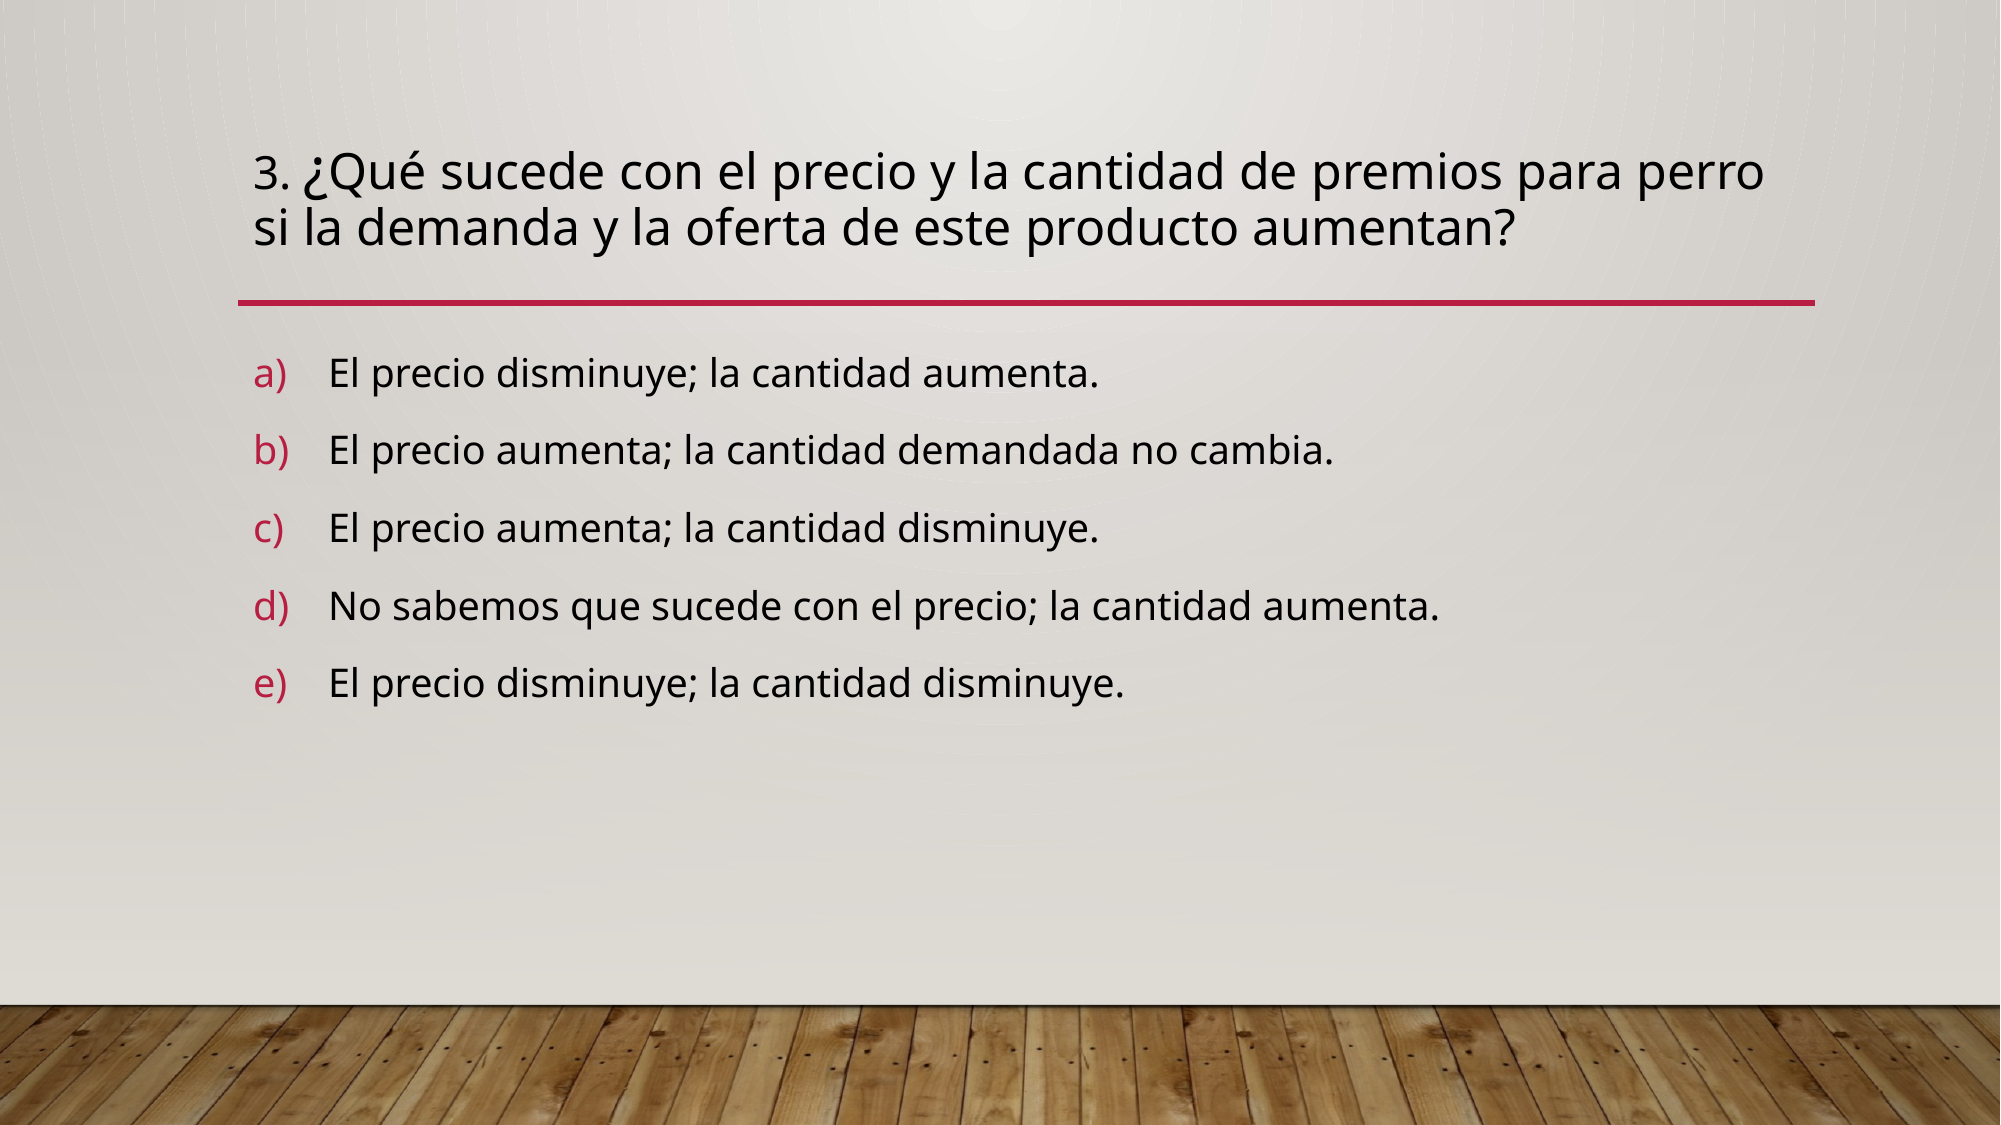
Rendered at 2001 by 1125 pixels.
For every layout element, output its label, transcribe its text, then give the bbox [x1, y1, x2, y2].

picture [0, 1005, 2000, 1125]
title 3. ¿Qué sucede con el precio y la cantidad de premios para perro si la demanda y la oferta de este producto aumentan? [238, 131, 1814, 305]
list El precio disminuye; la cantidad aumenta. El precio aumenta; la cantidad demandada no cambia. El precio aumenta; la cantidad disminuye. No sabemos que sucede con el precio; la cantidad aumenta. El precio disminuye; la cantidad disminuye. [238, 330, 1814, 897]
